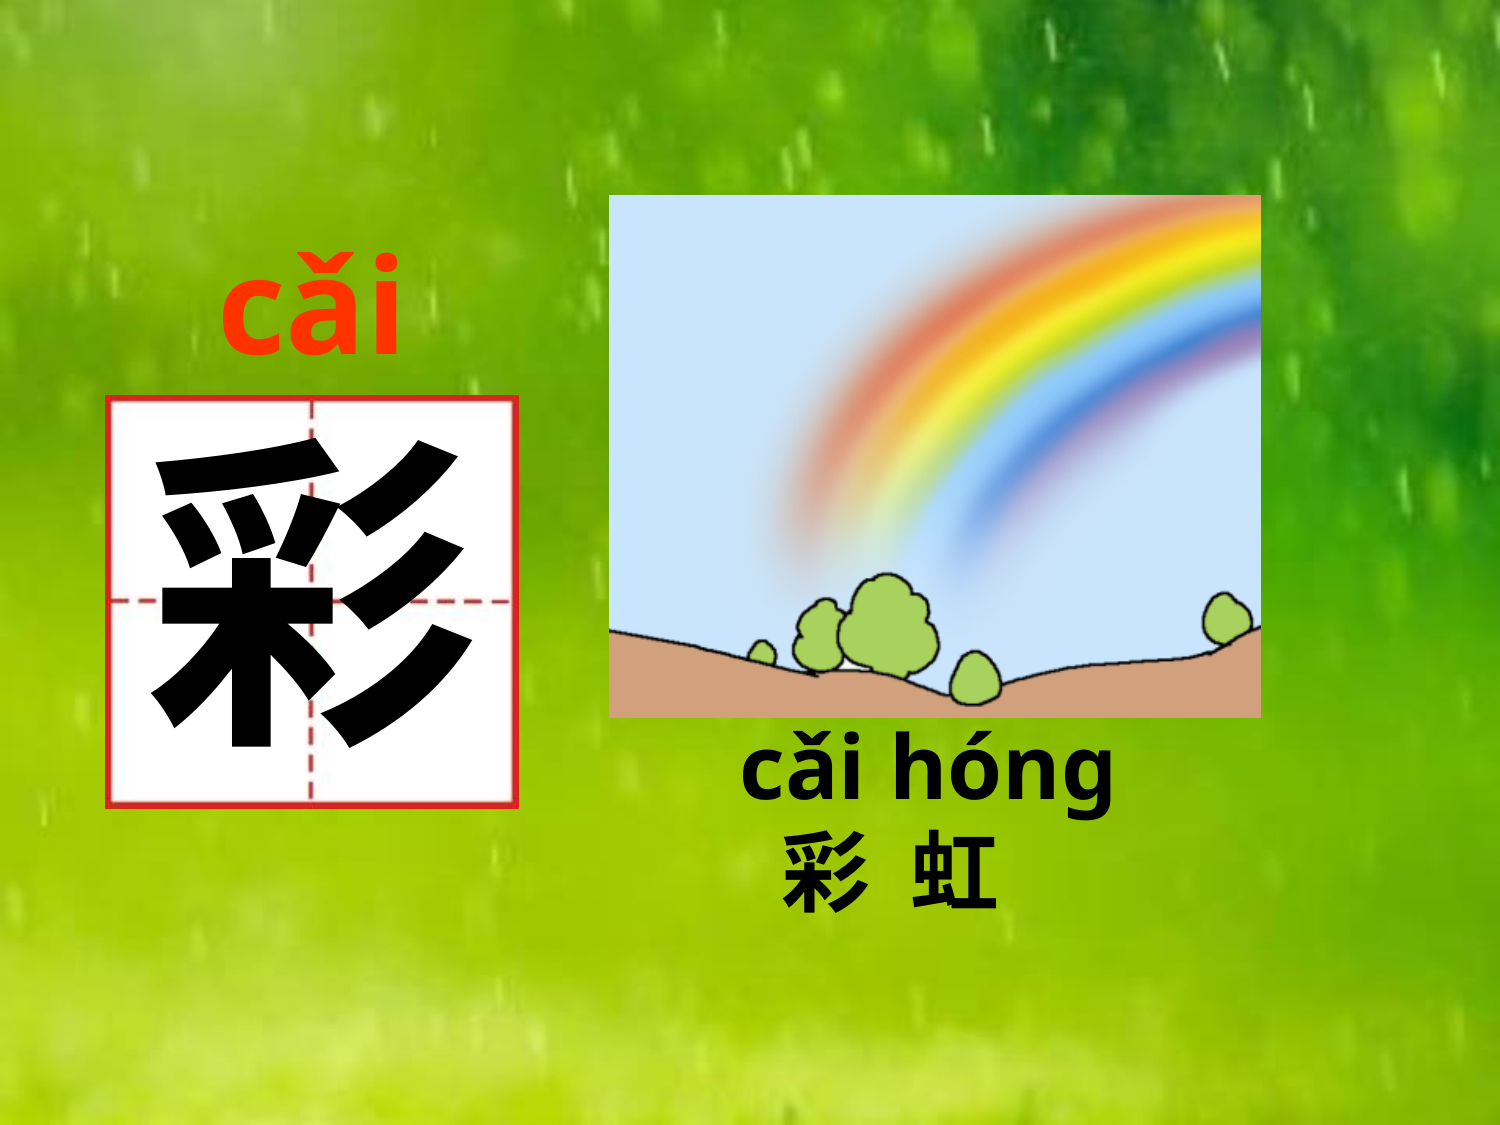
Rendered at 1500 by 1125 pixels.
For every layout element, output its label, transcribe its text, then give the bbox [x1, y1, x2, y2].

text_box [104, 377, 519, 809]
text_box cǎi [202, 214, 423, 376]
picture [0, 0, 1500, 1125]
text_box cǎi hónɡ 彩 虹 [724, 727, 1133, 931]
